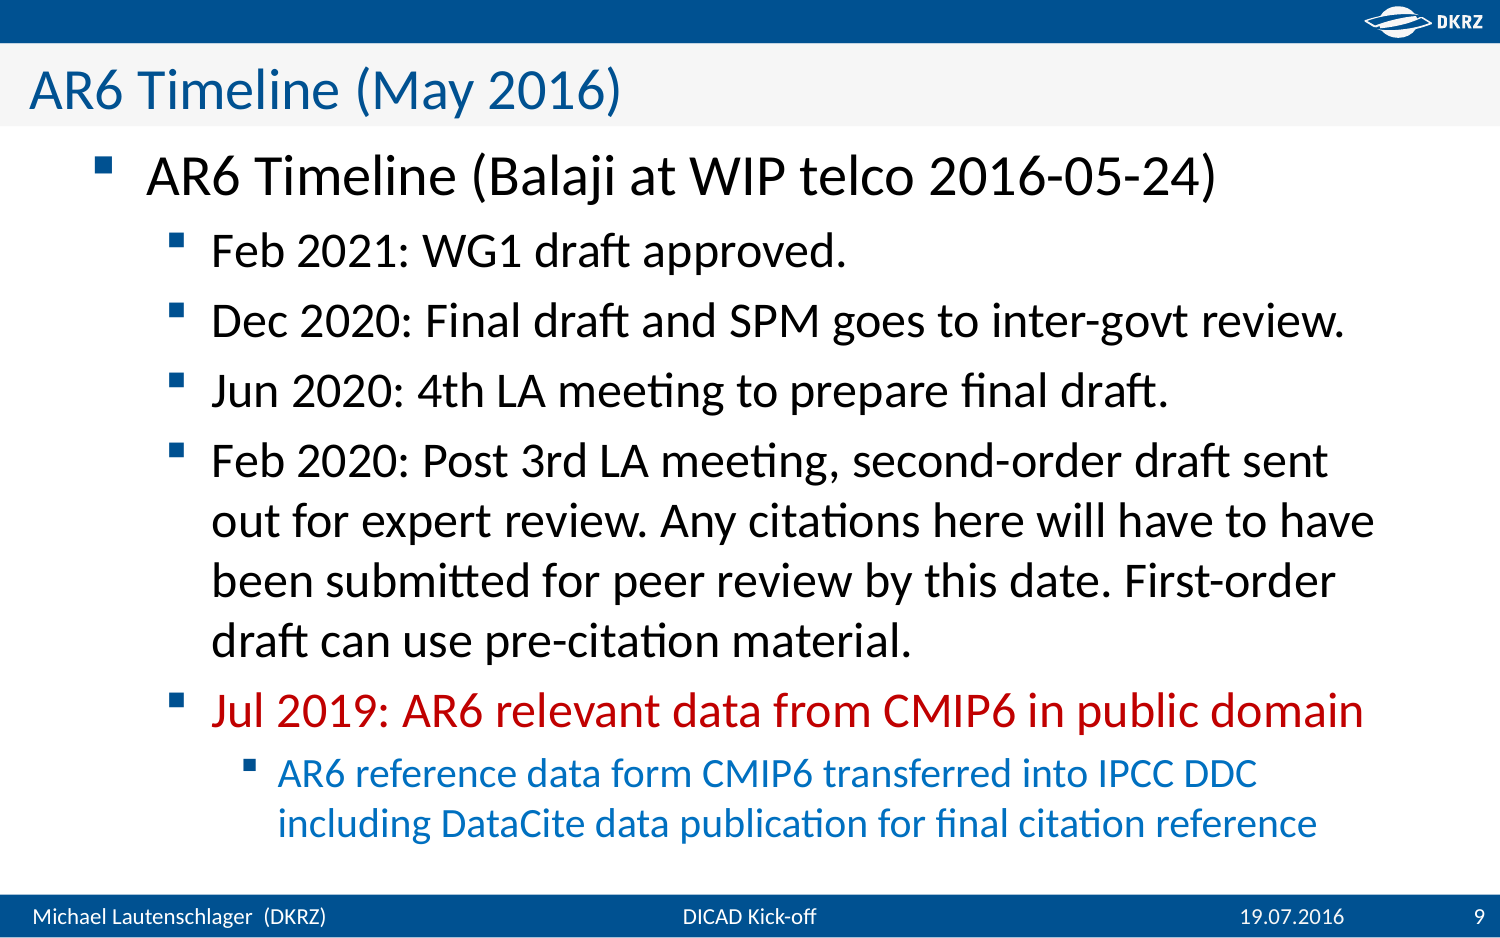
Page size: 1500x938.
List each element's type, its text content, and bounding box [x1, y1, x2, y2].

title AR6 Timeline (May 2016) [0, 43, 1500, 127]
slide_number 9 [1376, 893, 1500, 938]
list AR6 Timeline (Balaji at WIP telco 2016-05-24) Feb 2021: WG1 draft approved. Dec 2020: Final draft and SPM goes to inter-govt review. Jun 2020: 4th LA meeting to prepare final draft. Feb 2020: Post 3rd LA meeting, second-order draft sent out for expert review. Any citations here will have to have been submitted for peer review by this date. First-order draft can use pre-citation material. Jul 2019: AR6 relevant data from CMIP6 in public domain AR6 reference data form CMIP6 transferred into IPCC DDC including DataCite data publication for final citation reference [75, 126, 1425, 857]
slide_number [1187, 893, 1360, 938]
footer DICAD Kick-off [324, 893, 1176, 938]
